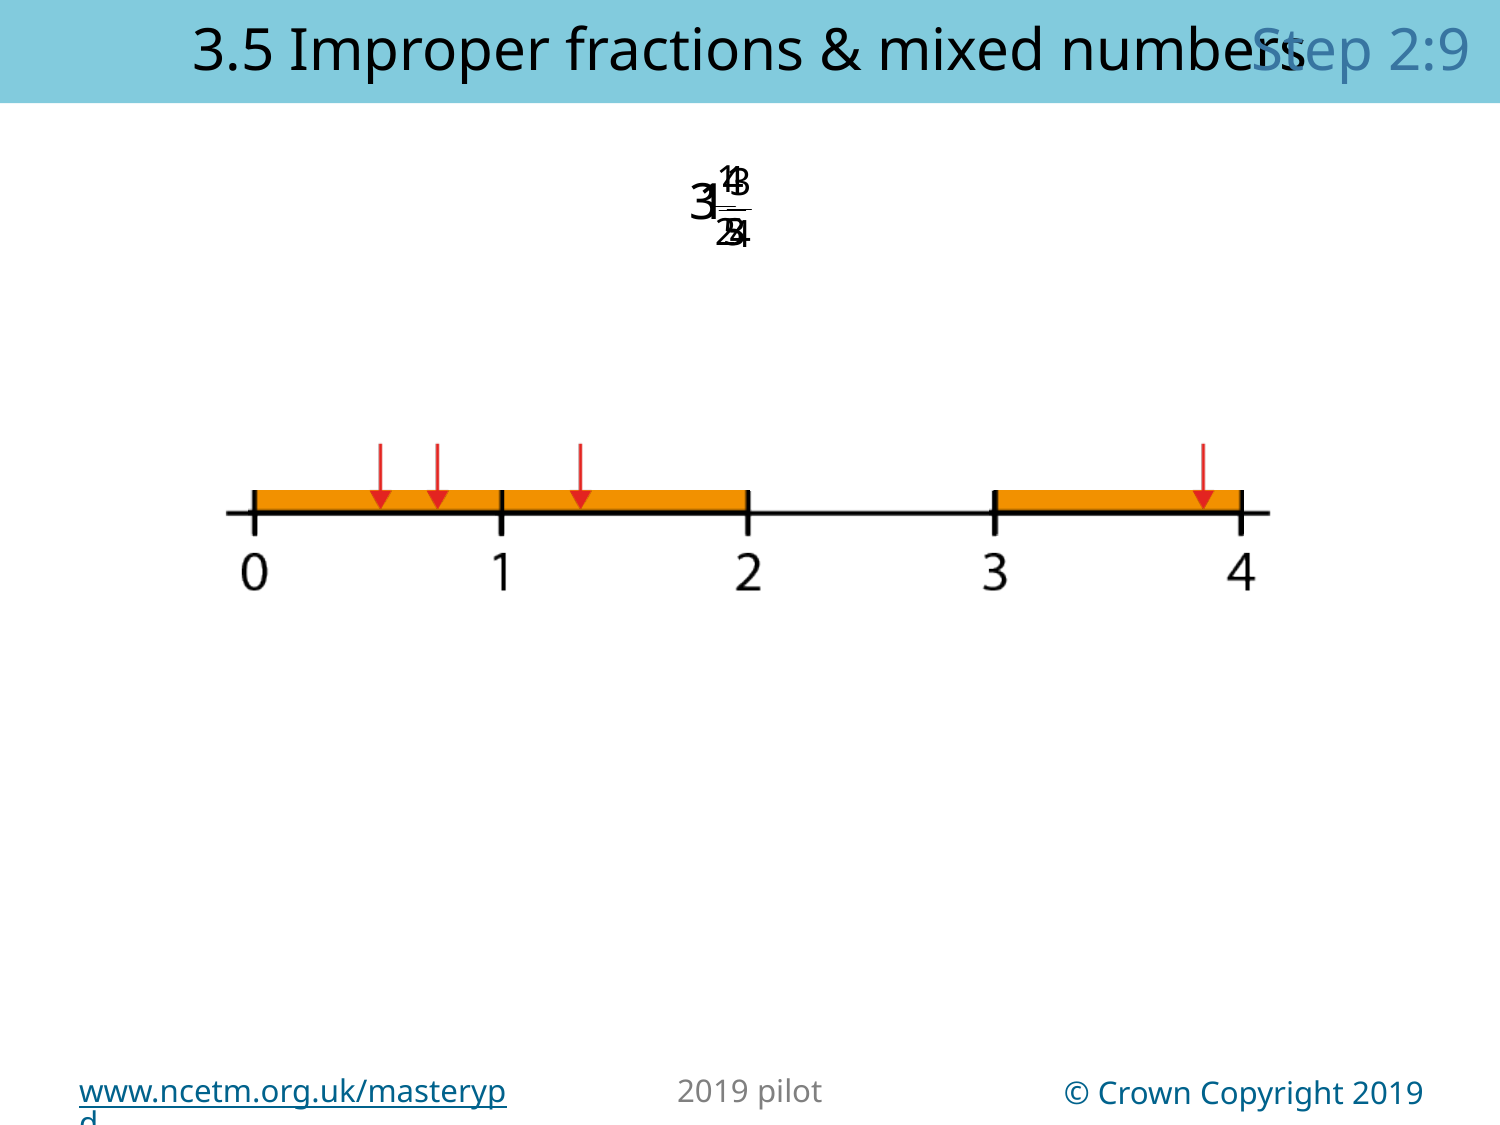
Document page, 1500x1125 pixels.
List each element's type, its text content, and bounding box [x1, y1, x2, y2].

list Step 2:9 [0, 0, 1500, 104]
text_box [723, 162, 757, 253]
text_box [687, 159, 751, 252]
picture [101, 428, 1399, 634]
